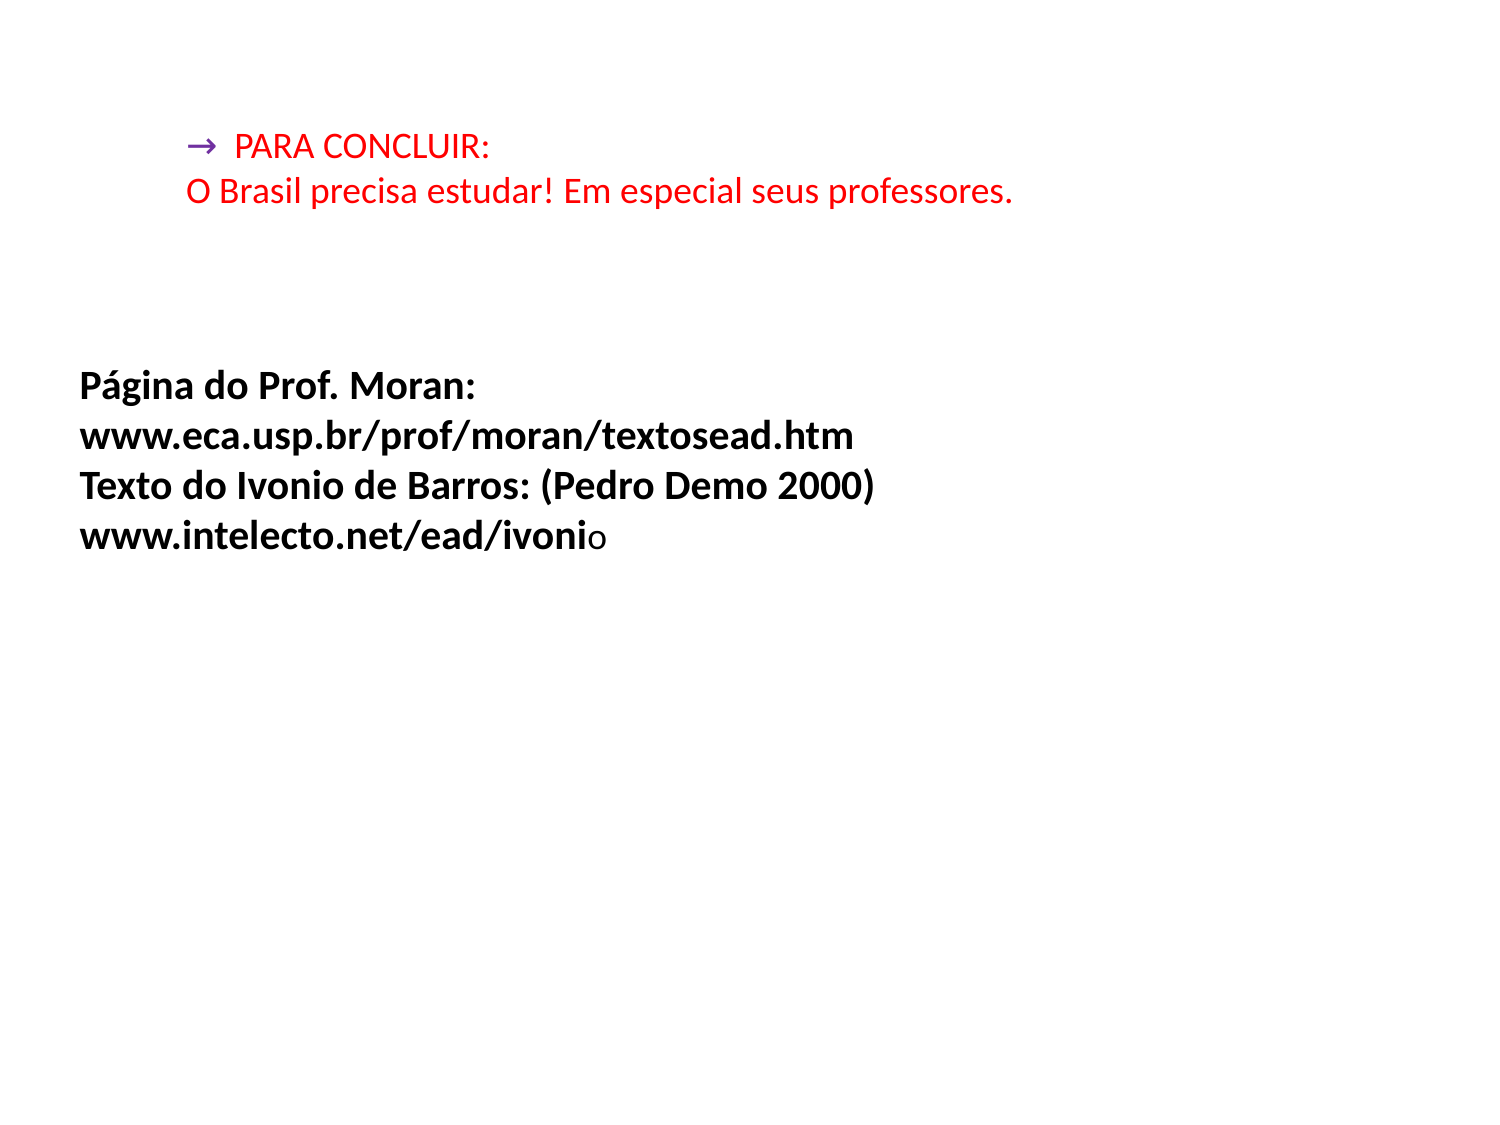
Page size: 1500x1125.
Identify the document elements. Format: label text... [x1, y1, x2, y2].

text_box → PARA CONCLUIR: O Brasil precisa estudar! Em especial seus professores. [171, 113, 1125, 309]
text_box Página do Prof. Moran: www.eca.usp.br/prof/moran/textosead.htm Texto do Ivonio de Barros: (Pedro Demo 2000) www.intelecto.net/ead/ivonio [64, 350, 1125, 611]
